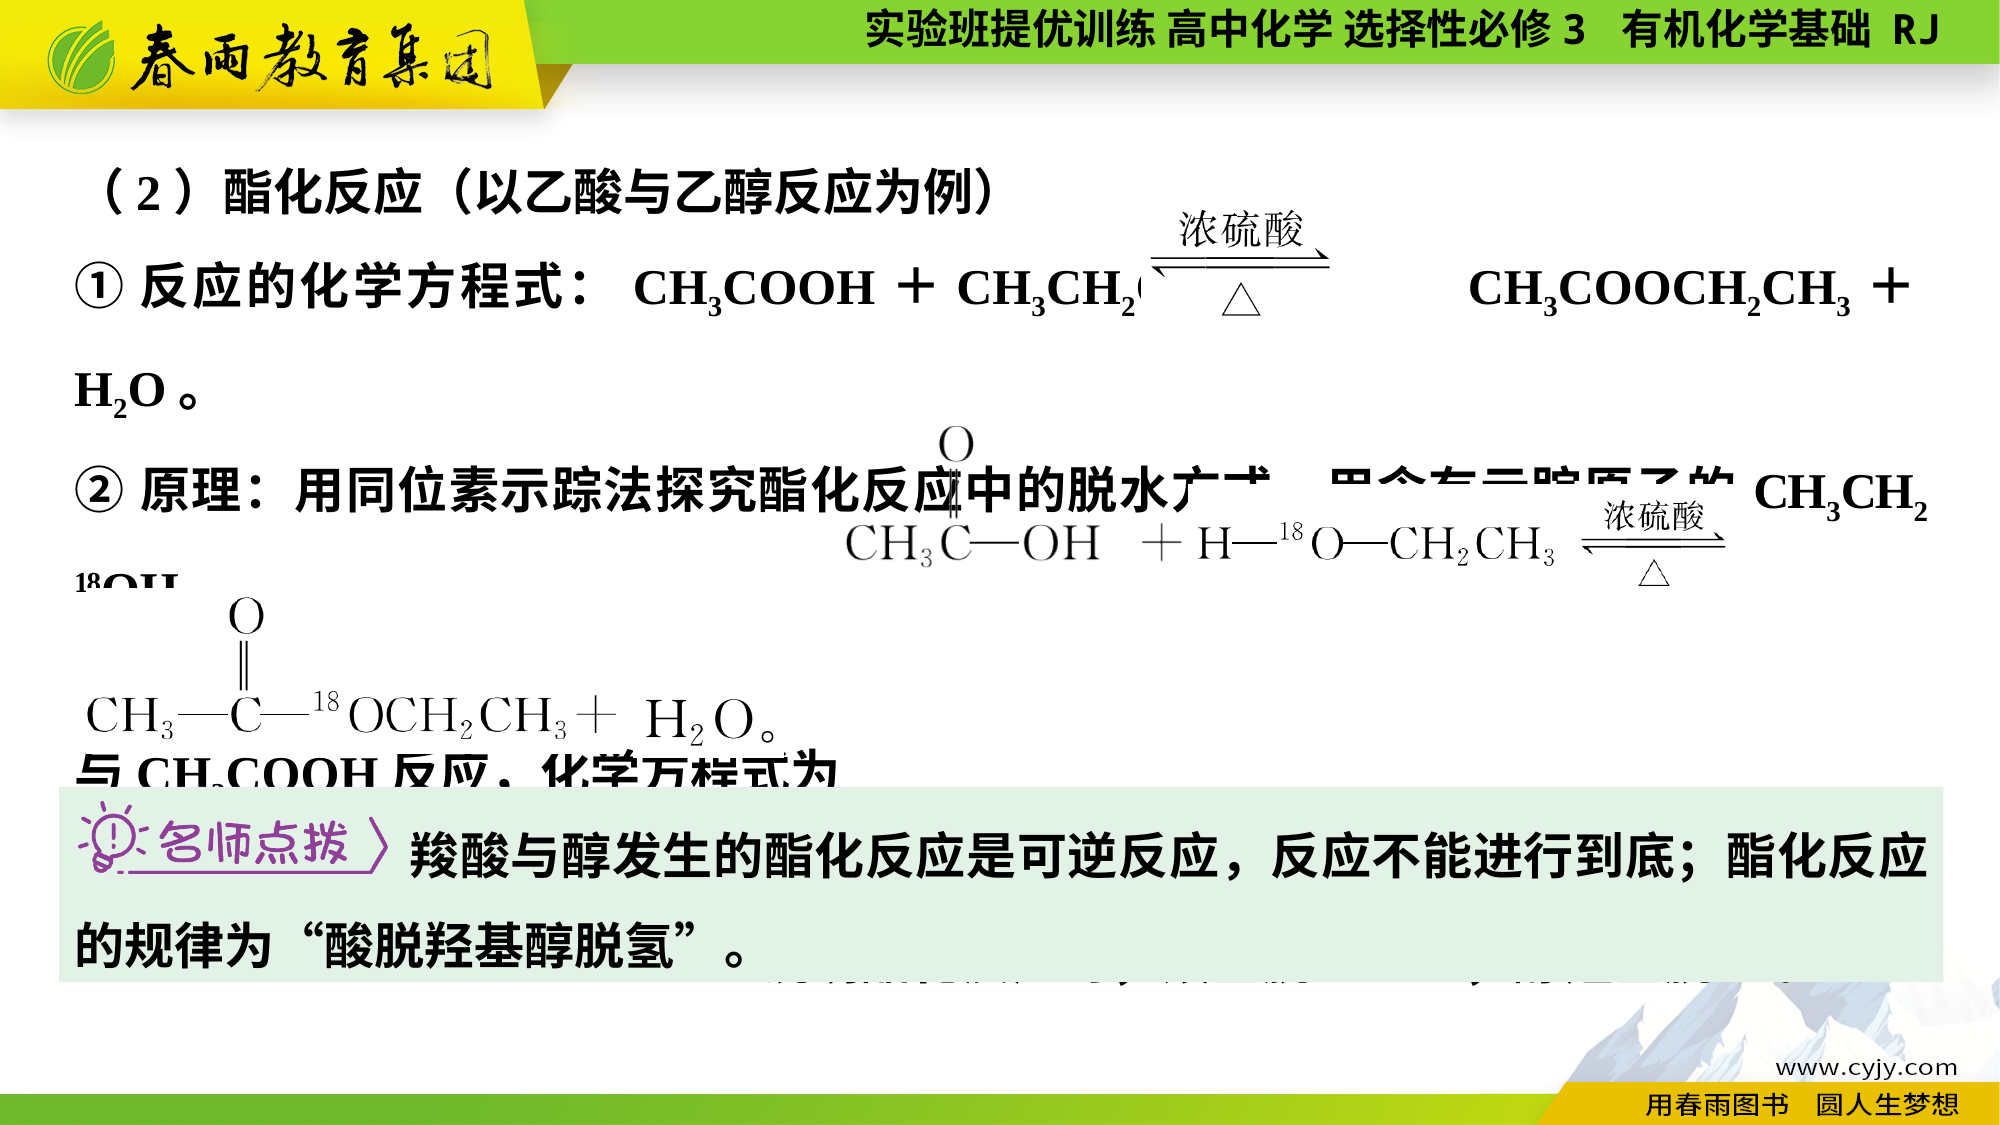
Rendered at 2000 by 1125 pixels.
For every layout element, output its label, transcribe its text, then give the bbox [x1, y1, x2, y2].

text_box 羧酸与醇发生的酯化反应是可逆反应，反应不能进行到底；酯化反应的规律为“酸脱羟基醇脱氢”。 [59, 786, 1944, 982]
picture [0, 0, 2000, 1125]
list （2）酯化反应（以乙酸与乙醇反应为例） ①反应的化学方程式：CH3COOH＋CH3CH2OH CH3COOCH2CH3＋H2O。 ②原理：用同位素示踪法探究酯化反应中的脱水方式。用含有示踪原子的CH3CH2 18OH 与CH3COOH反应，化学方程式为 说明酯化反应时，羧基脱—OH，醇羟基脱H。 [59, 122, 1944, 786]
